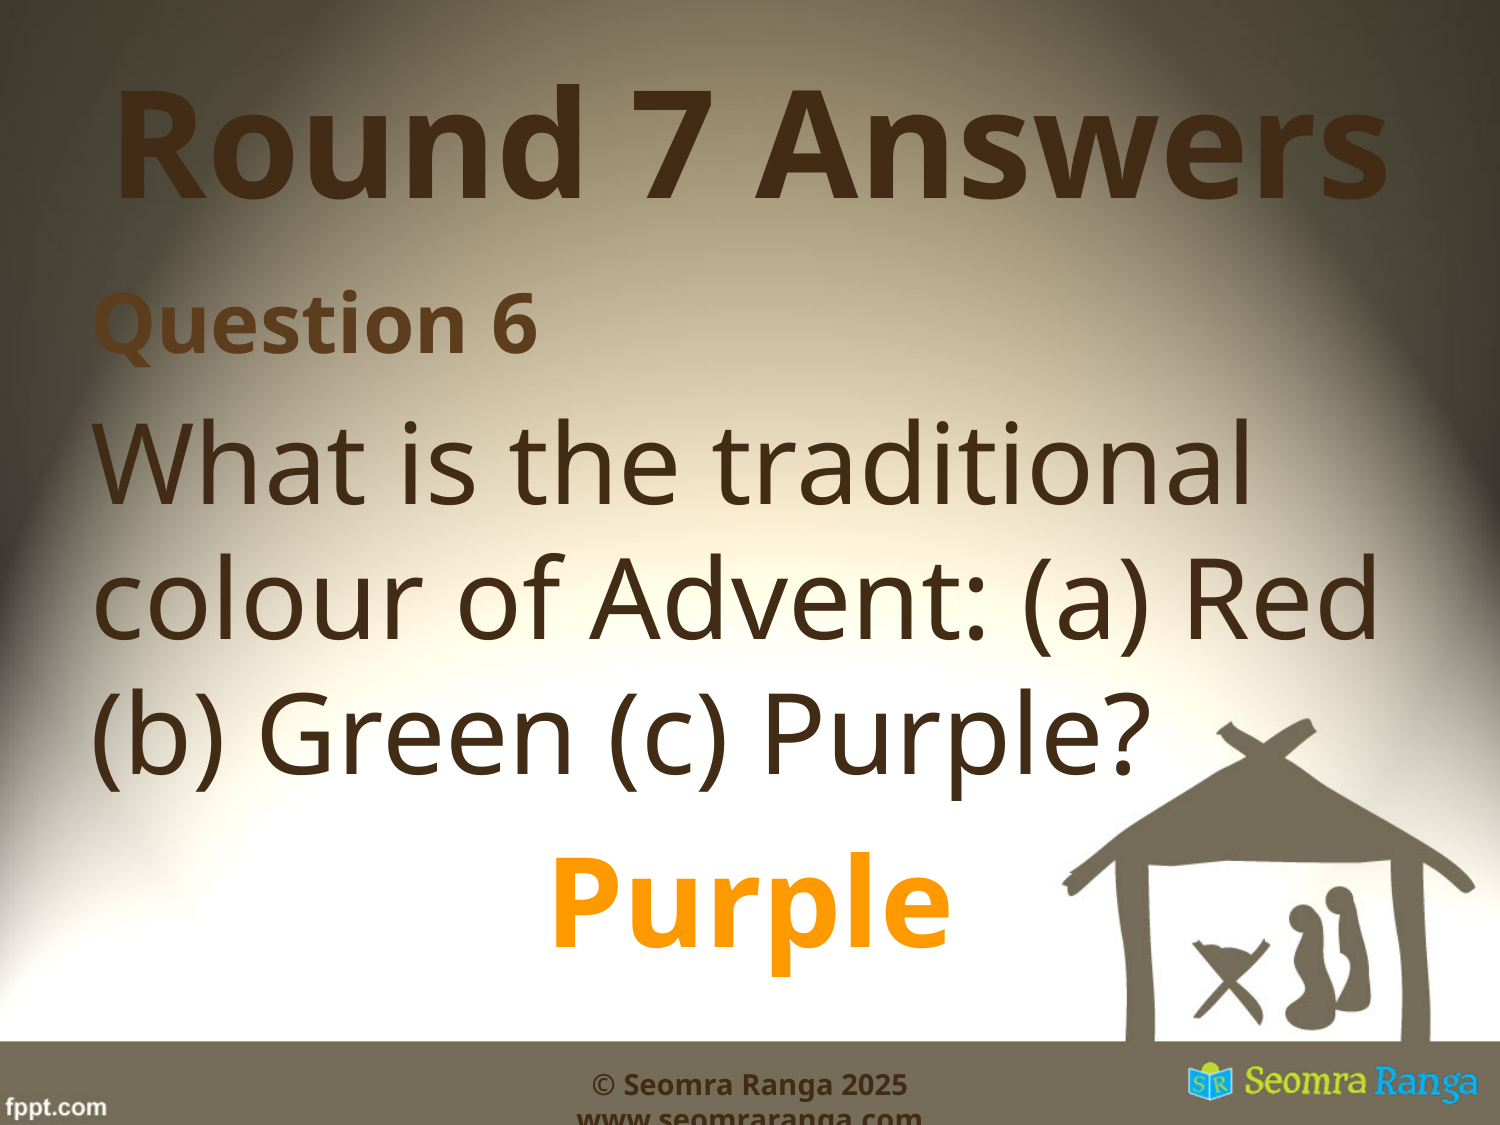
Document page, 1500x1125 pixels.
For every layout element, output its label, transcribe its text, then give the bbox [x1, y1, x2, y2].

title Round 7 Answers [75, 45, 1425, 233]
picture [0, 0, 1500, 1125]
text_box © Seomra Ranga 2025 www.seomraranga.com [401, 1058, 1099, 1125]
list Question 6 What is the traditional colour of Advent: (a) Red (b) Green (c) Purple? Purple [75, 262, 1425, 1005]
